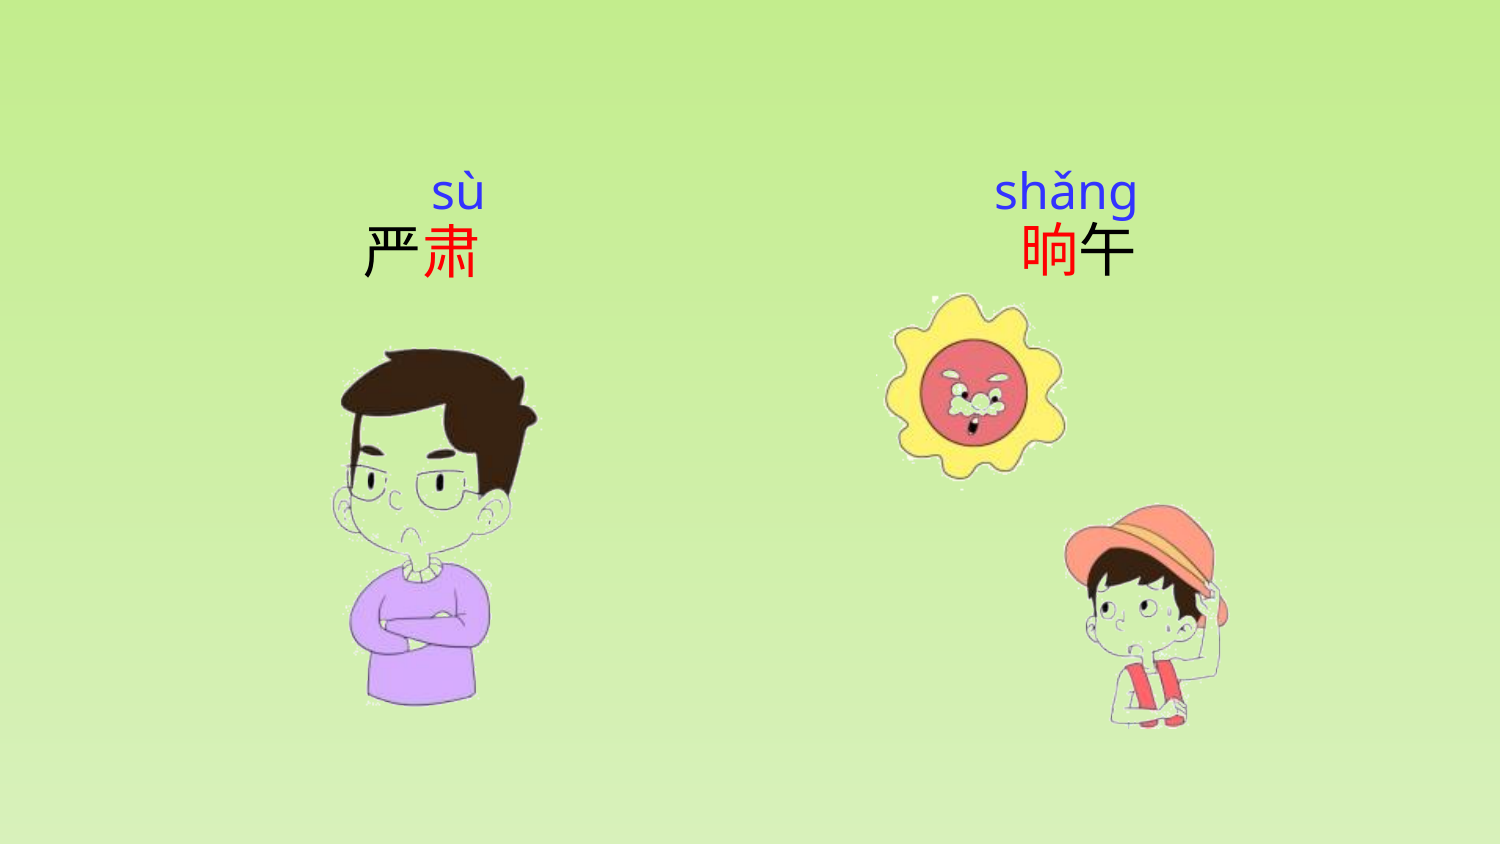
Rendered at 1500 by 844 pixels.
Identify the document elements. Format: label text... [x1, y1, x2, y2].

picture [315, 343, 544, 713]
text_box 晌午 [1005, 205, 1167, 289]
text_box shǎng [979, 151, 1159, 227]
text_box sù [416, 151, 533, 227]
text_box 严肃 [349, 207, 511, 293]
picture [876, 290, 1241, 730]
